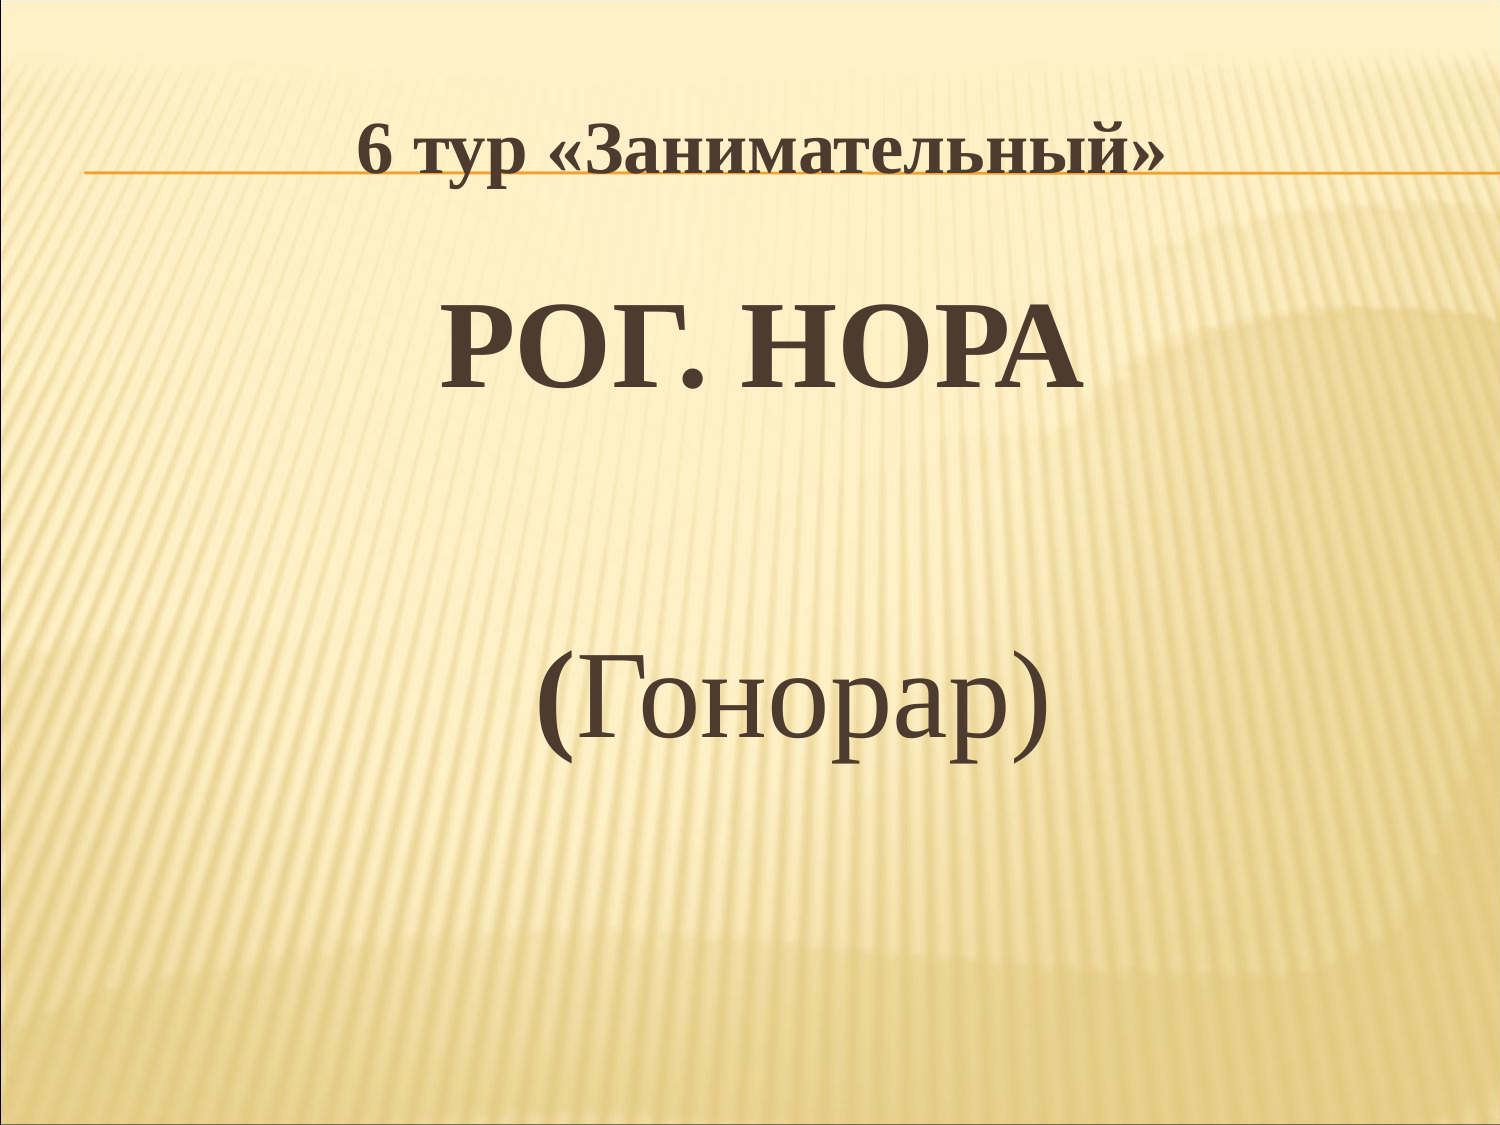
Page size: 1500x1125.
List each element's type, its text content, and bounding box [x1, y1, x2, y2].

title 6 тур «Занимательный» [50, 75, 1475, 213]
list РОГ. НОРА (Гонорар) [50, 254, 1475, 998]
picture [0, 0, 1500, 1125]
